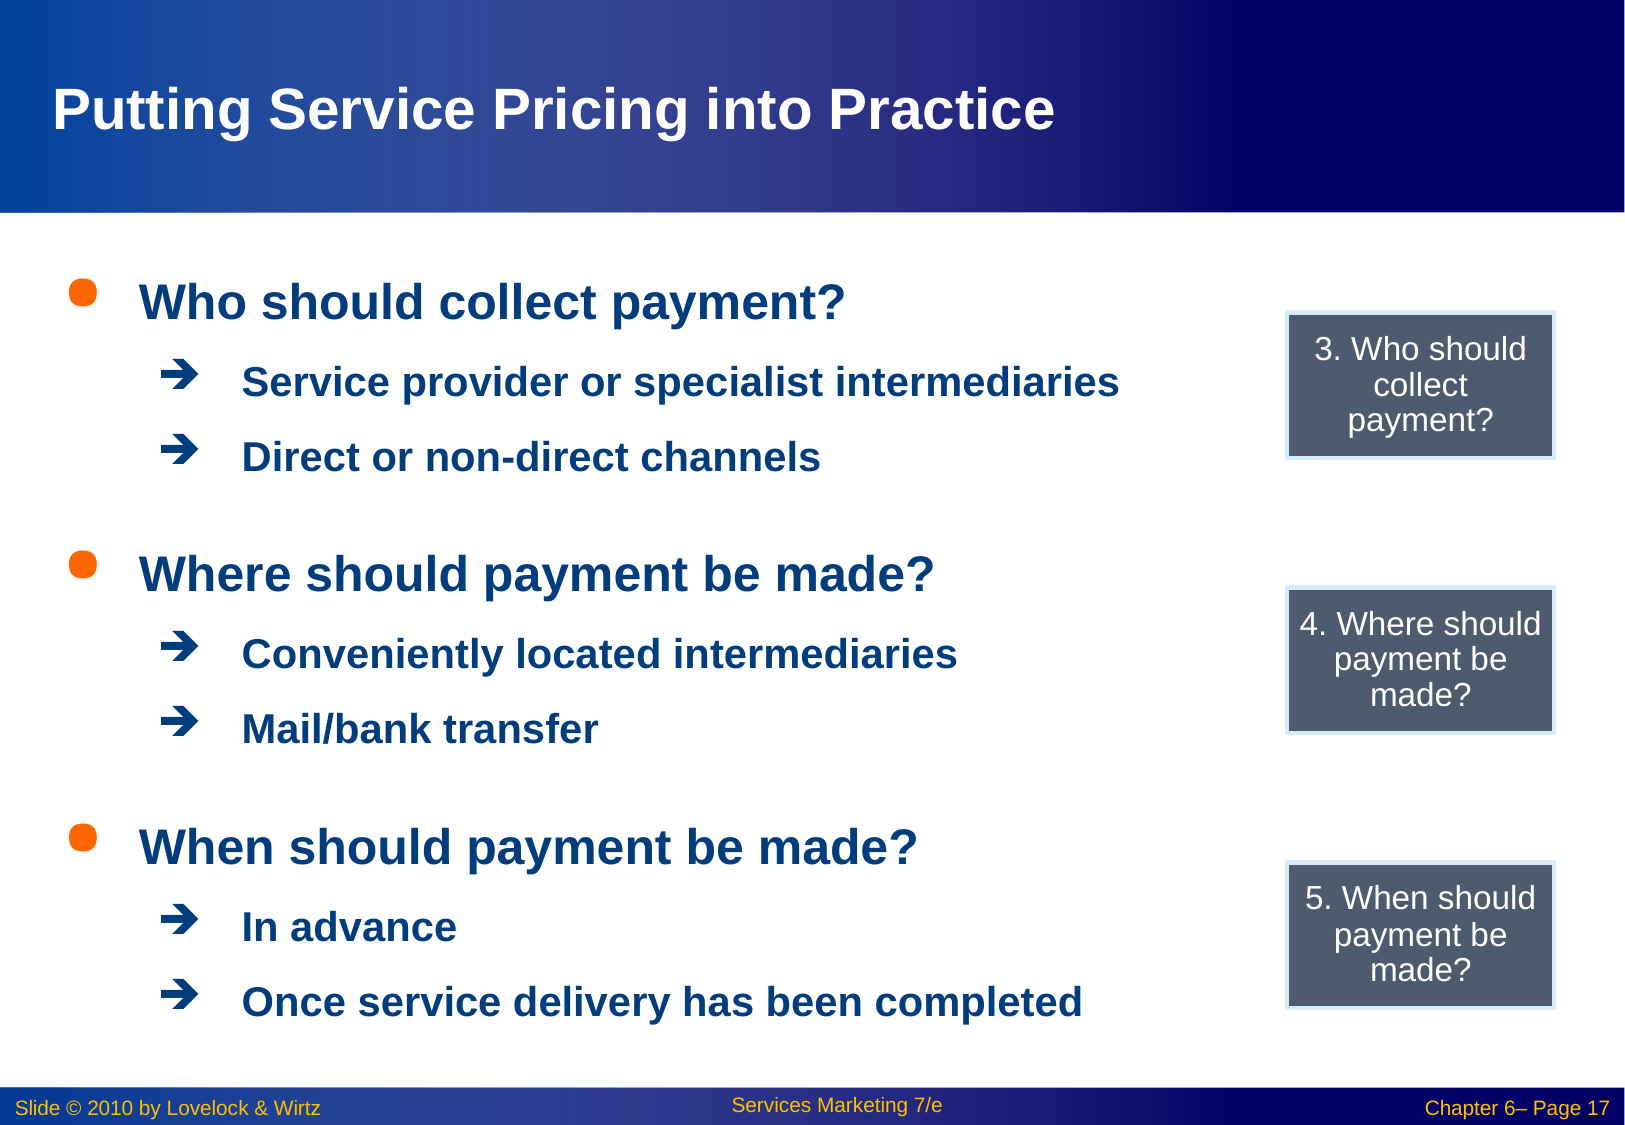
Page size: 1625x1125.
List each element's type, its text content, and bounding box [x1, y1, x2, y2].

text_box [1286, 587, 1555, 734]
list Who should collect payment? Service provider or specialist intermediaries Direct or non-direct channels Where should payment be made? Conveniently located intermediaries Mail/bank transfer When should payment be made? In advance Once service delivery has been completed [49, 261, 1588, 1051]
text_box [1286, 312, 1555, 459]
title Putting Service Pricing into Practice [36, 37, 1088, 176]
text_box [1286, 862, 1555, 1009]
